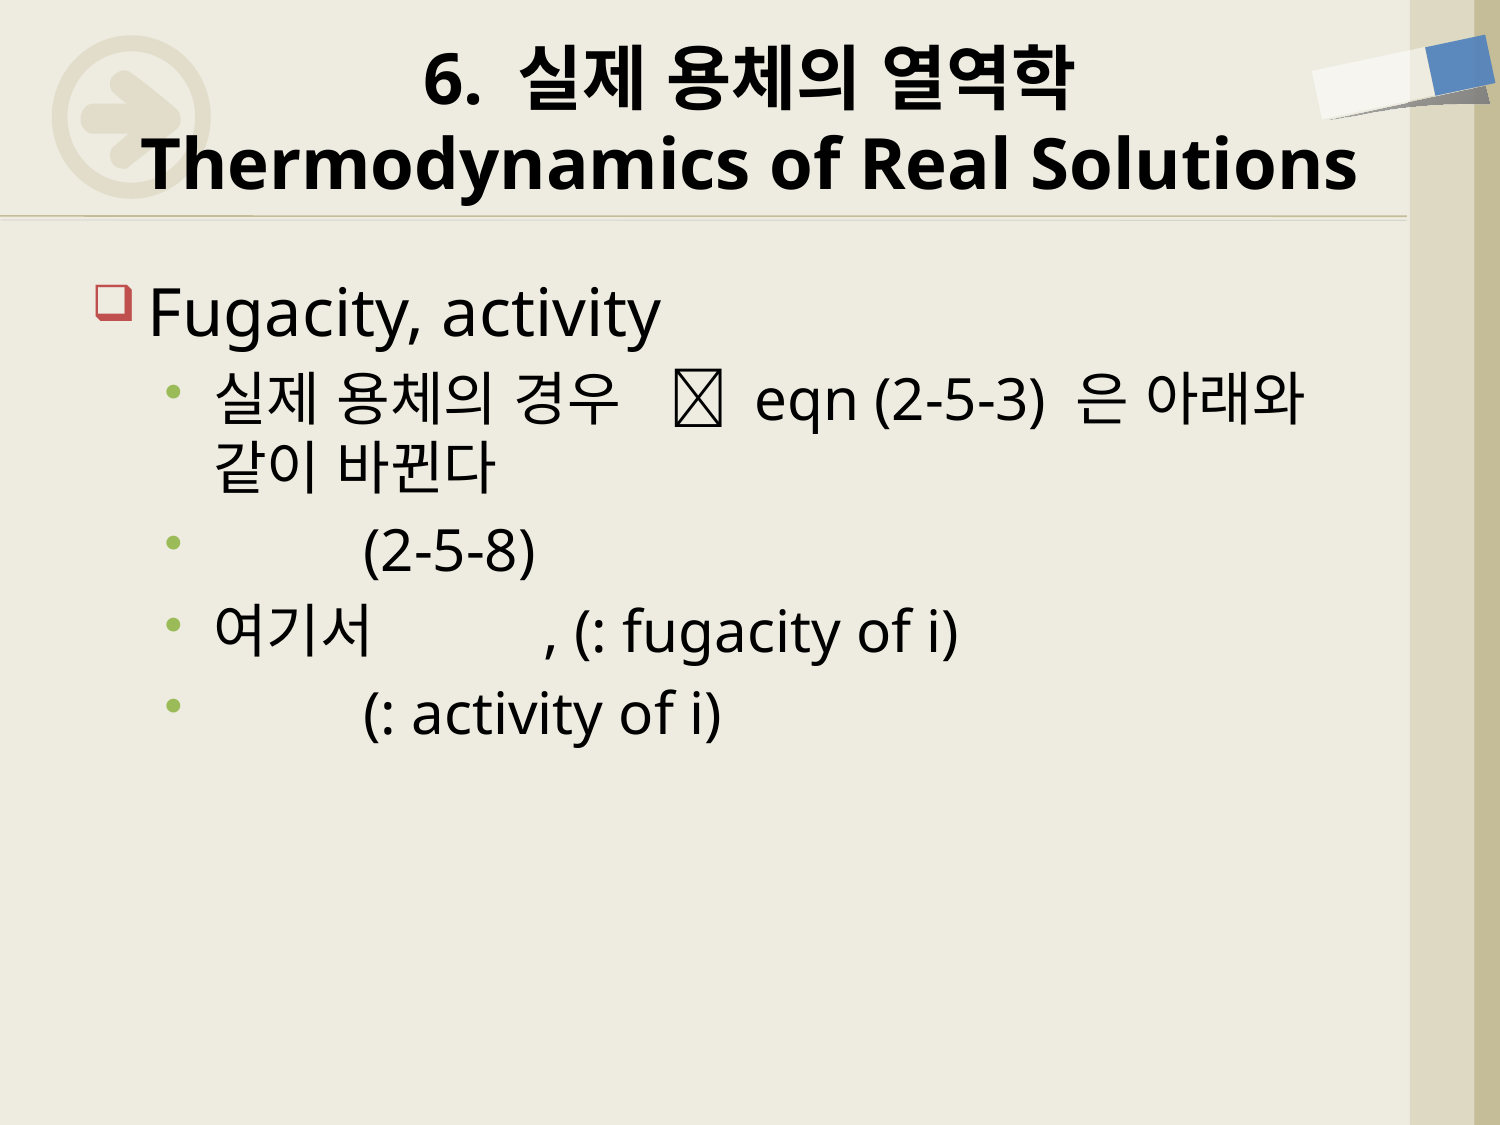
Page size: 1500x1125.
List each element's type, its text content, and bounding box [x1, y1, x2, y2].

title 6. 실제 용체의 열역학 Thermodynamics of Real Solutions [75, 24, 1425, 213]
